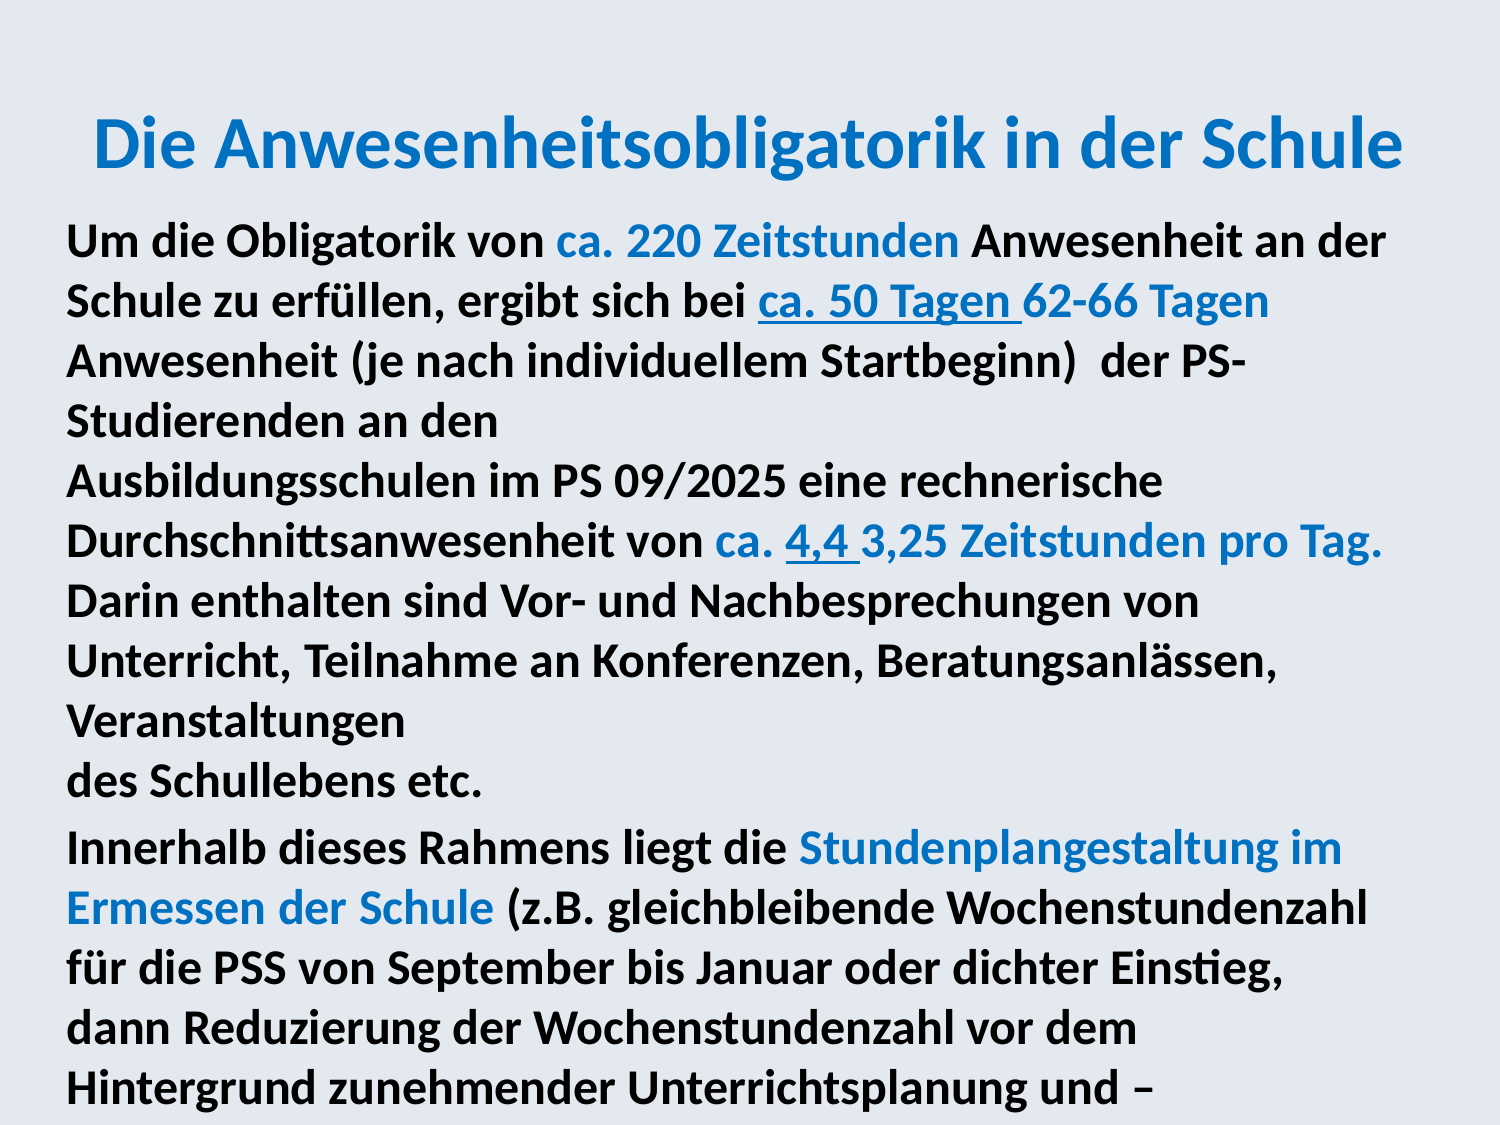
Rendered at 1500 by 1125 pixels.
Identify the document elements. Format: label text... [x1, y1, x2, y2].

title Die Anwesenheitsobligatorik in der Schule [75, 45, 1425, 200]
text_box Um die Obligatorik von ca. 220 Zeitstunden Anwesenheit an der Schule zu erfüllen, ergibt sich bei ca. 50 Tagen 62-66 Tagen Anwesenheit (je nach individuellem Startbeginn) der PS-Studierenden an den Ausbildungsschulen im PS 09/2025 eine rechnerische Durchschnittsanwesenheit von ca. 4,4 3,25 Zeitstunden pro Tag. Darin enthalten sind Vor- und Nachbesprechungen von Unterricht, Teilnahme an Konferenzen, Beratungsanlässen, Veranstaltungen des Schullebens etc. Innerhalb dieses Rahmens liegt die Stundenplangestaltung im Ermessen der Schule (z.B. gleichbleibende Wochenstundenzahl für die PSS von September bis Januar oder dichter Einstieg, dann Reduzierung der Wochenstundenzahl vor dem Hintergrund zunehmender Unterrichtsplanung und –durchführung der Studierenden) [50, 200, 1425, 1125]
